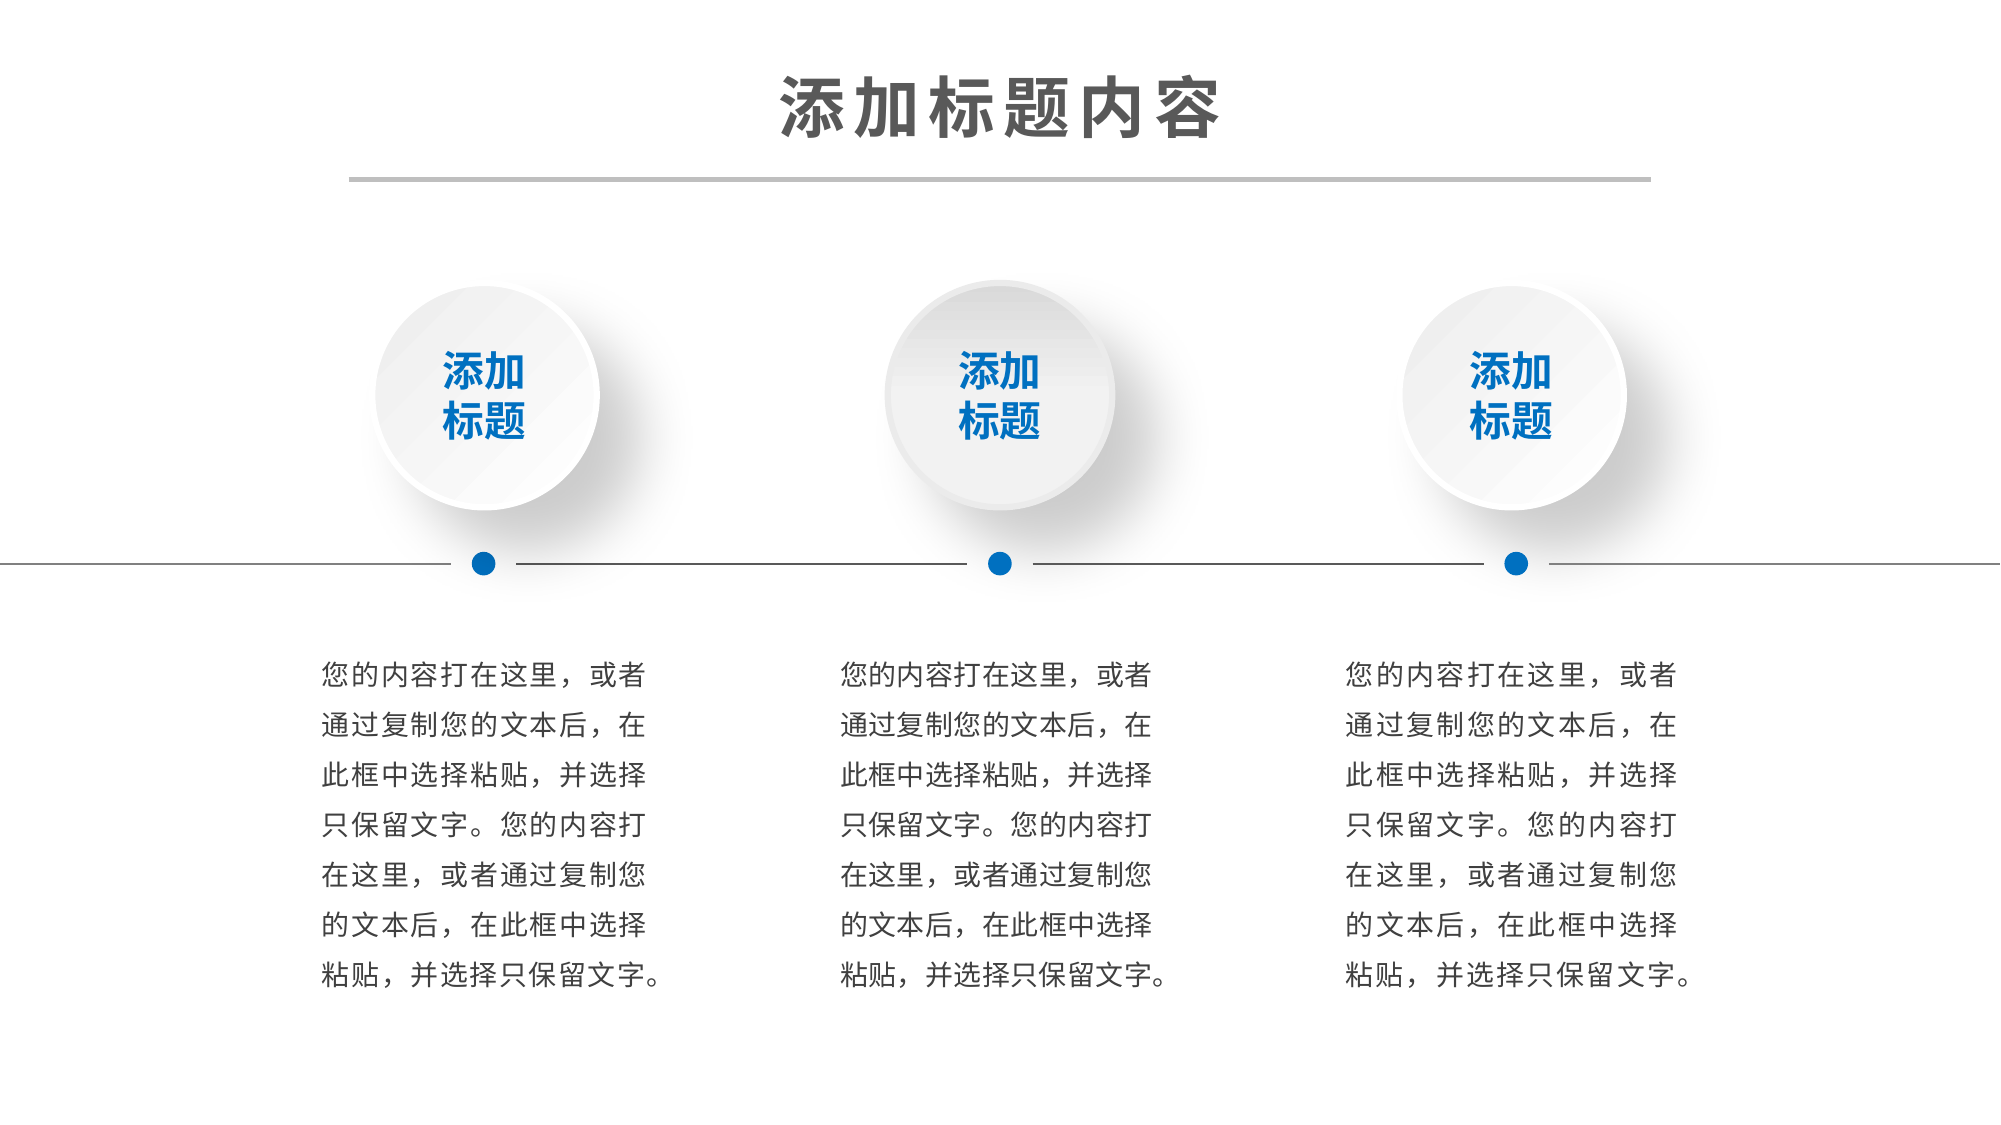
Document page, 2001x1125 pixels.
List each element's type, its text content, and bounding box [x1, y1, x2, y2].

text_box 添加 标题 [371, 281, 598, 509]
text_box 您的内容打在这里，或者通过复制您的文本后，在此框中选择粘贴，并选择只保留文字。您的内容打在这里，或者通过复制您的文本后，在此框中选择粘贴，并选择只保留文字。 [1330, 633, 1693, 999]
text_box 您的内容打在这里，或者通过复制您的文本后，在此框中选择粘贴，并选择只保留文字。您的内容打在这里，或者通过复制您的文本后，在此框中选择粘贴，并选择只保留文字。 [825, 633, 1168, 999]
text_box [1503, 550, 1530, 577]
text_box 添加 标题 [1398, 281, 1625, 509]
text_box 添加 标题 [886, 281, 1114, 509]
text_box [987, 550, 1013, 577]
text_box 您的内容打在这里，或者通过复制您的文本后，在此框中选择粘贴，并选择只保留文字。您的内容打在这里，或者通过复制您的文本后，在此框中选择粘贴，并选择只保留文字。 [306, 633, 662, 999]
text_box [471, 566, 492, 577]
